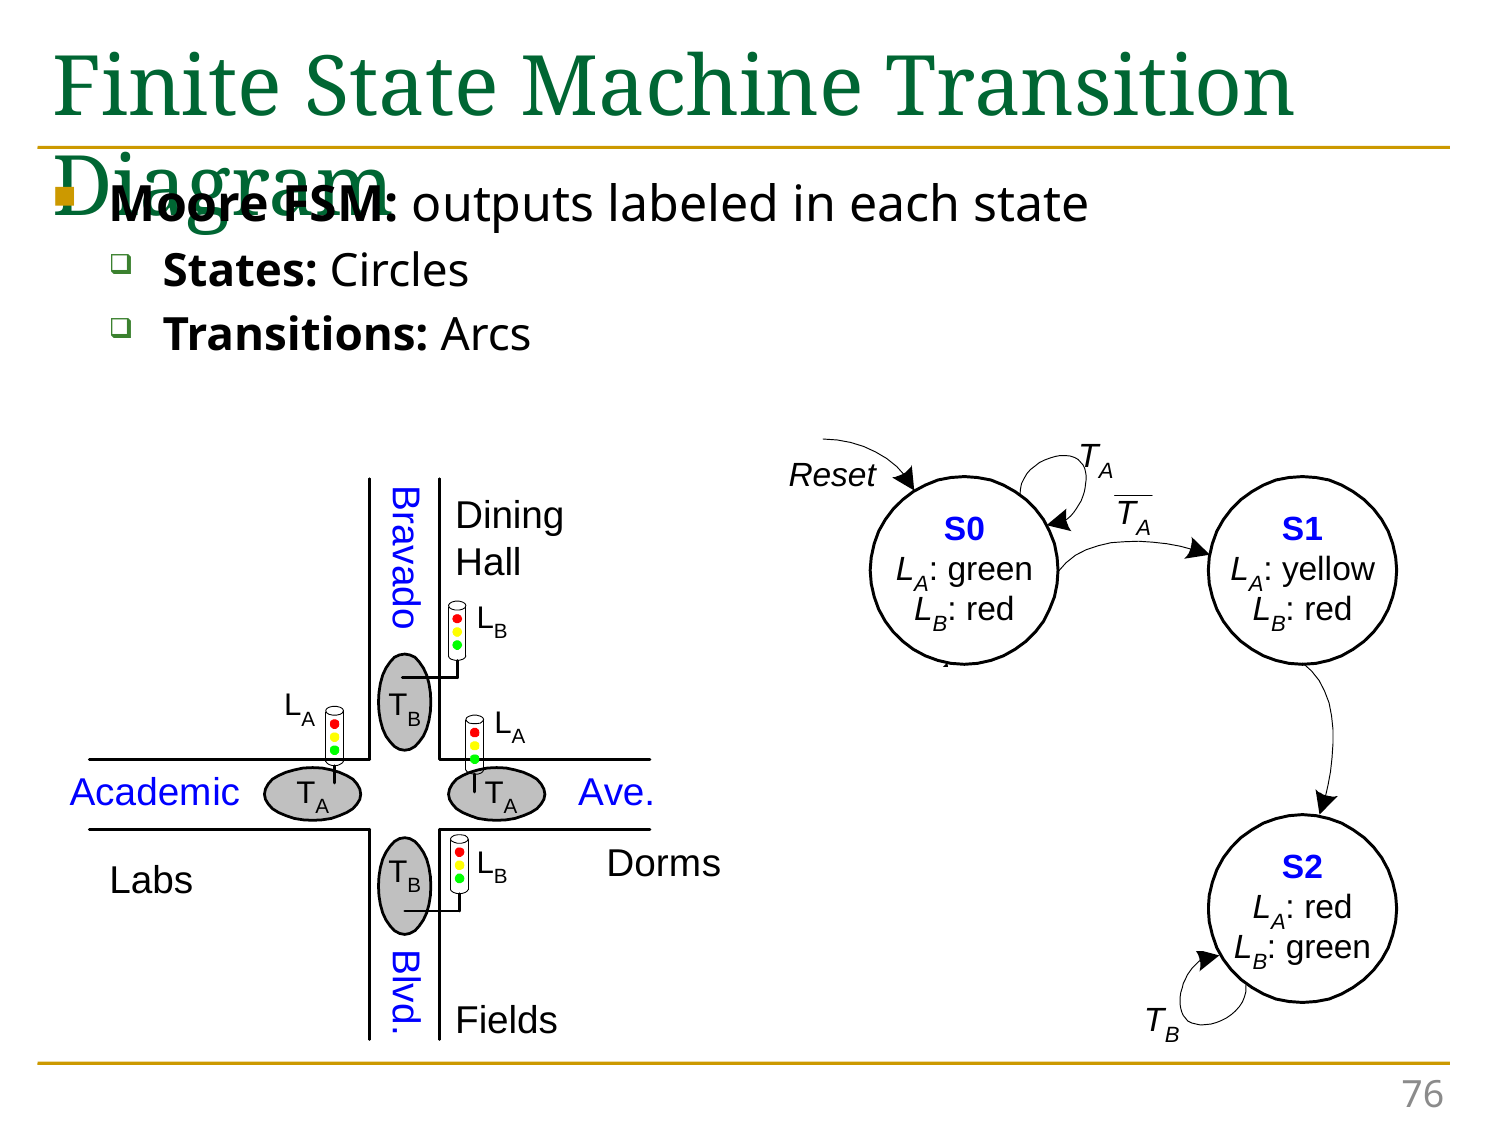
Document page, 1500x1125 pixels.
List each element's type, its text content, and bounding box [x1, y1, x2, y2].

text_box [49, 465, 750, 1063]
list Moore FSM: outputs labeled in each state States: Circles Transitions: Arcs [37, 163, 1450, 1016]
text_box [762, 408, 1420, 1063]
slide_number 76 [1121, 1066, 1460, 1125]
title Finite State Machine Transition Diagram [37, 24, 1450, 163]
